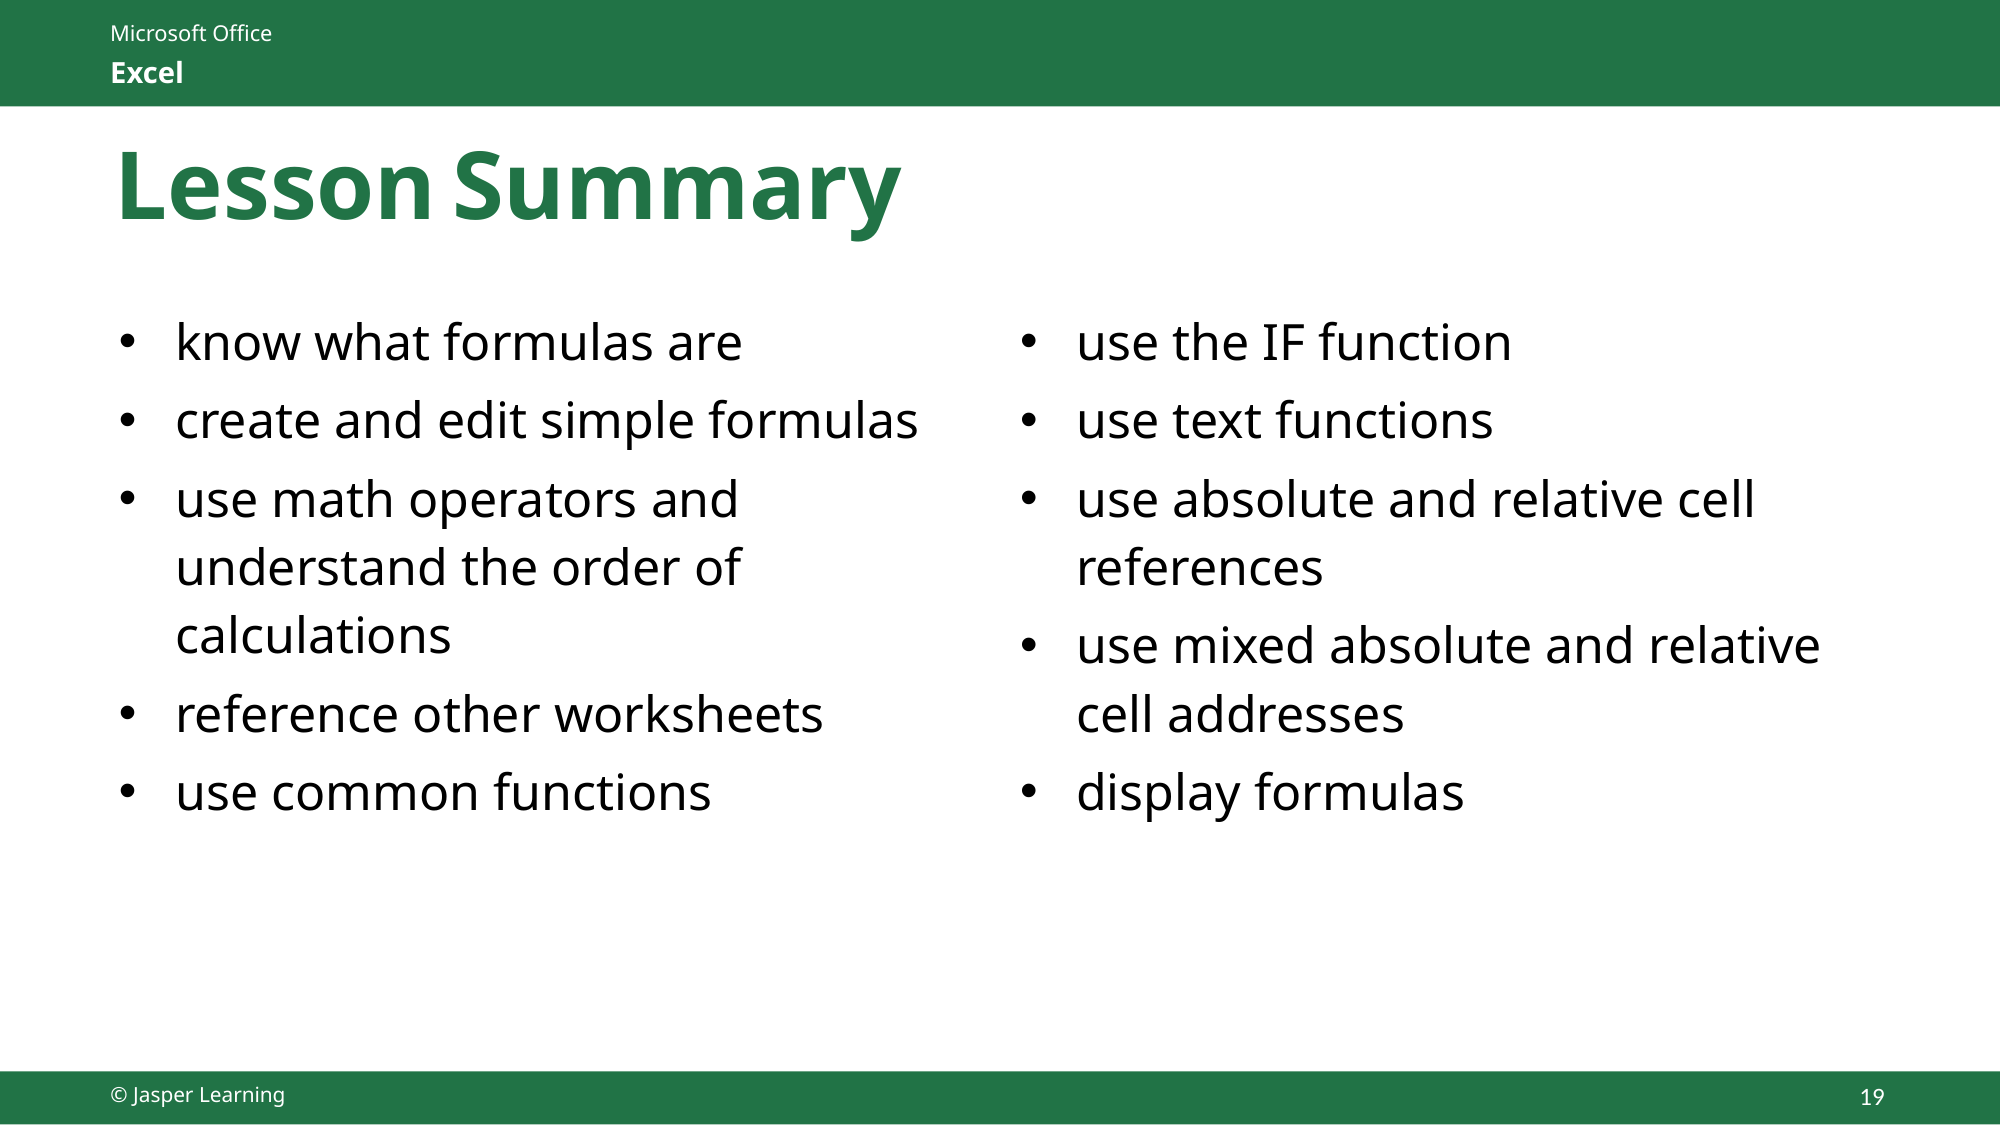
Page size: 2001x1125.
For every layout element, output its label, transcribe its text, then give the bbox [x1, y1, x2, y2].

list know what formulas are​ create and edit simple formulas​ use math operators and understand the order of calculations​ reference other worksheets​ use common functions​ [103, 294, 988, 1037]
footer © Jasper Learning [95, 1065, 729, 1125]
slide_number 19 [1433, 1065, 1900, 1125]
title Lesson Summary [99, 118, 1866, 247]
list ​use the IF function use text functions​ use absolute and relative cell references​ use mixed absolute and relative cell addresses​ display formulas​​ [1005, 294, 1889, 1037]
